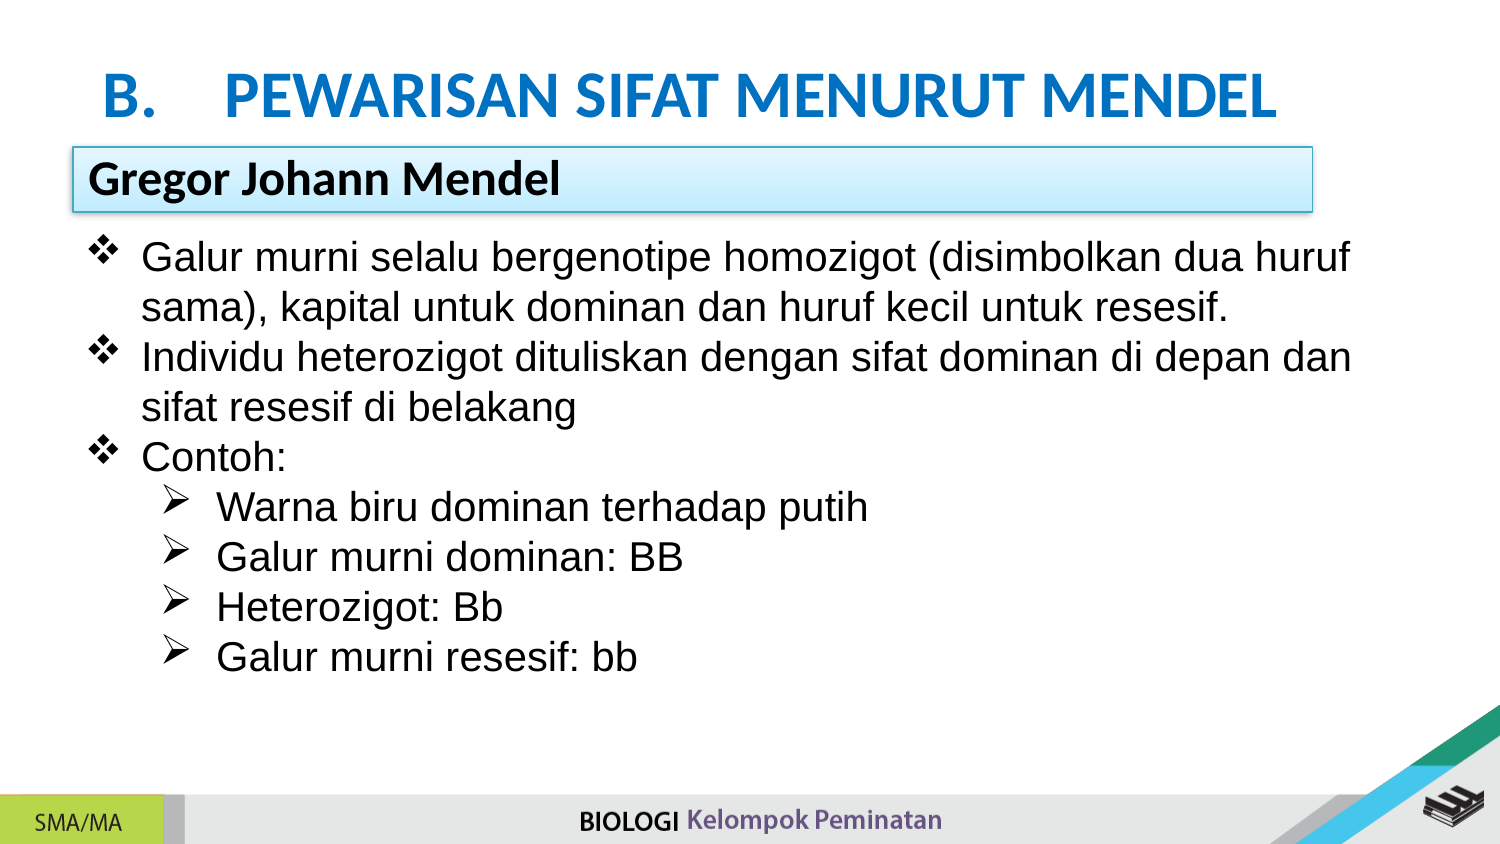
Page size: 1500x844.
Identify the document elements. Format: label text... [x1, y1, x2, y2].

text_box PEWARISAN SIFAT MENURUT MENDEL [87, 56, 1400, 135]
text_box Galur murni selalu bergenotipe homozigot (disimbolkan dua huruf sama), kapital untuk dominan dan huruf kecil untuk resesif. Individu heterozigot dituliskan dengan sifat dominan di depan dan sifat resesif di belakang Contoh: Warna biru dominan terhadap putih Galur murni dominan: BB Heterozigot: Bb Galur murni resesif: bb [69, 221, 1425, 687]
text_box Gregor Johann Mendel [72, 146, 1313, 213]
picture [0, 705, 1500, 844]
